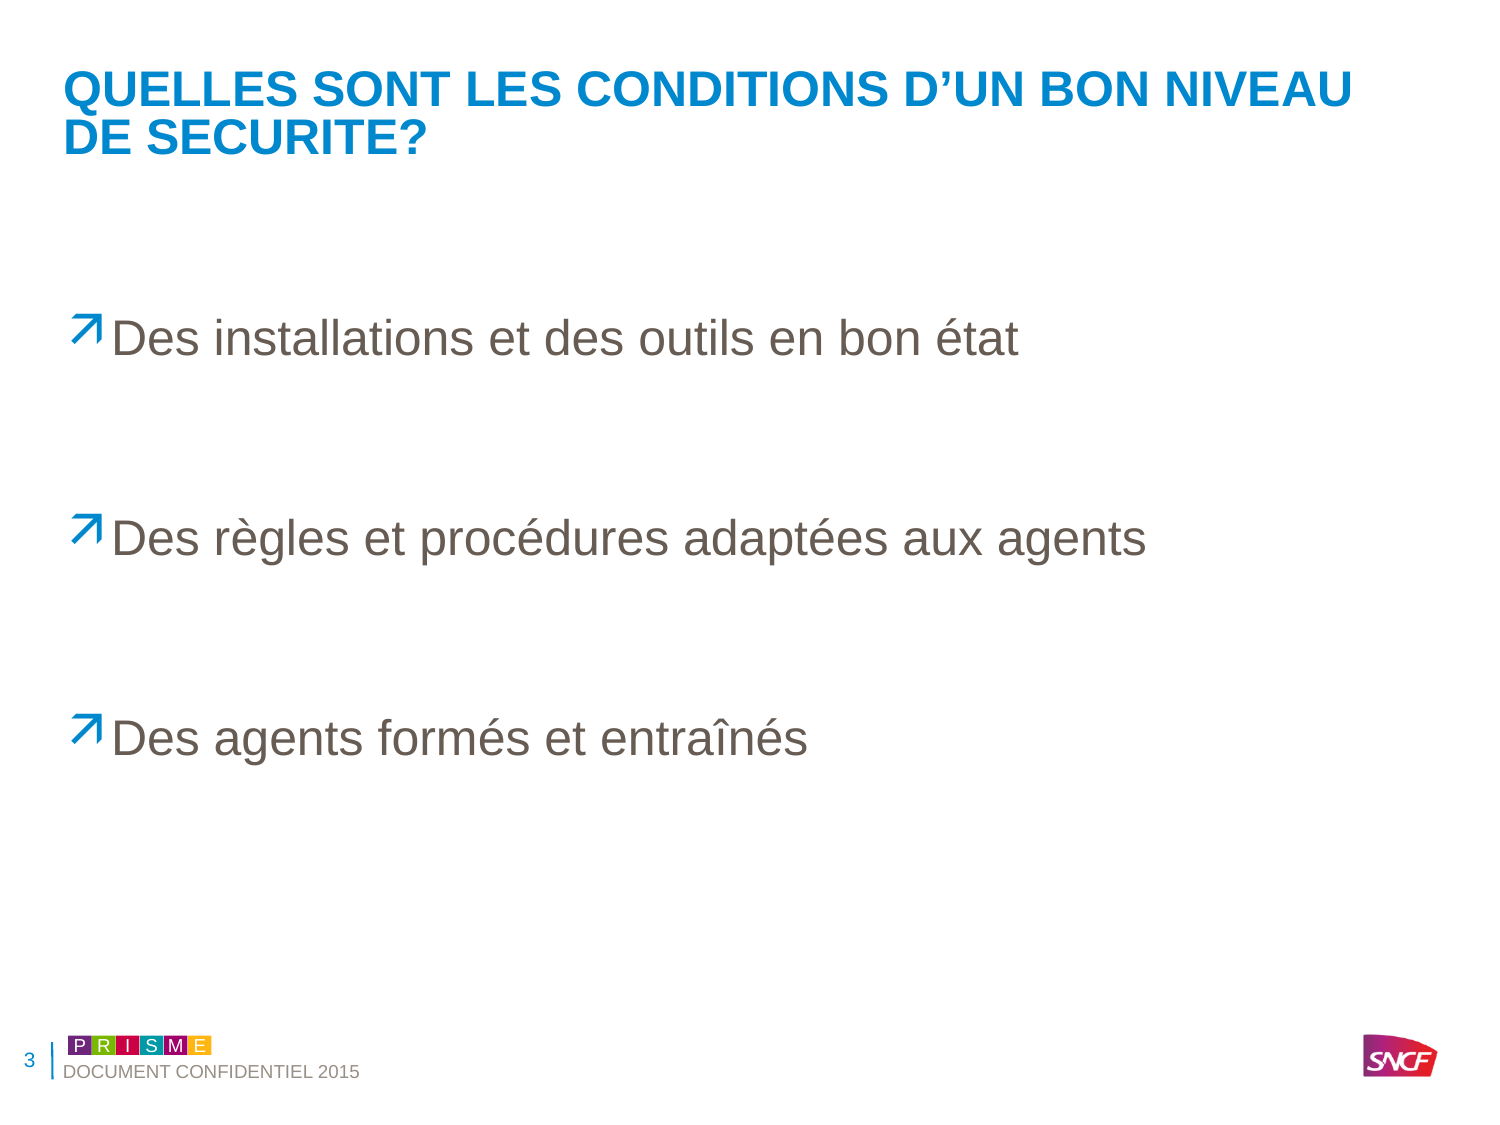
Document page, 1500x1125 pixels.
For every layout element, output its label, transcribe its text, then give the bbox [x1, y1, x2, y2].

picture [1324, 992, 1476, 1118]
title QUELLES SONT LES CONDITIONS D’UN BON NIVEAU DE SECURITE? [63, 68, 1437, 161]
list Des installations et des outils en bon état Des règles et procédures adaptées aux agents Des agents formés et entraînés [52, 297, 1425, 834]
